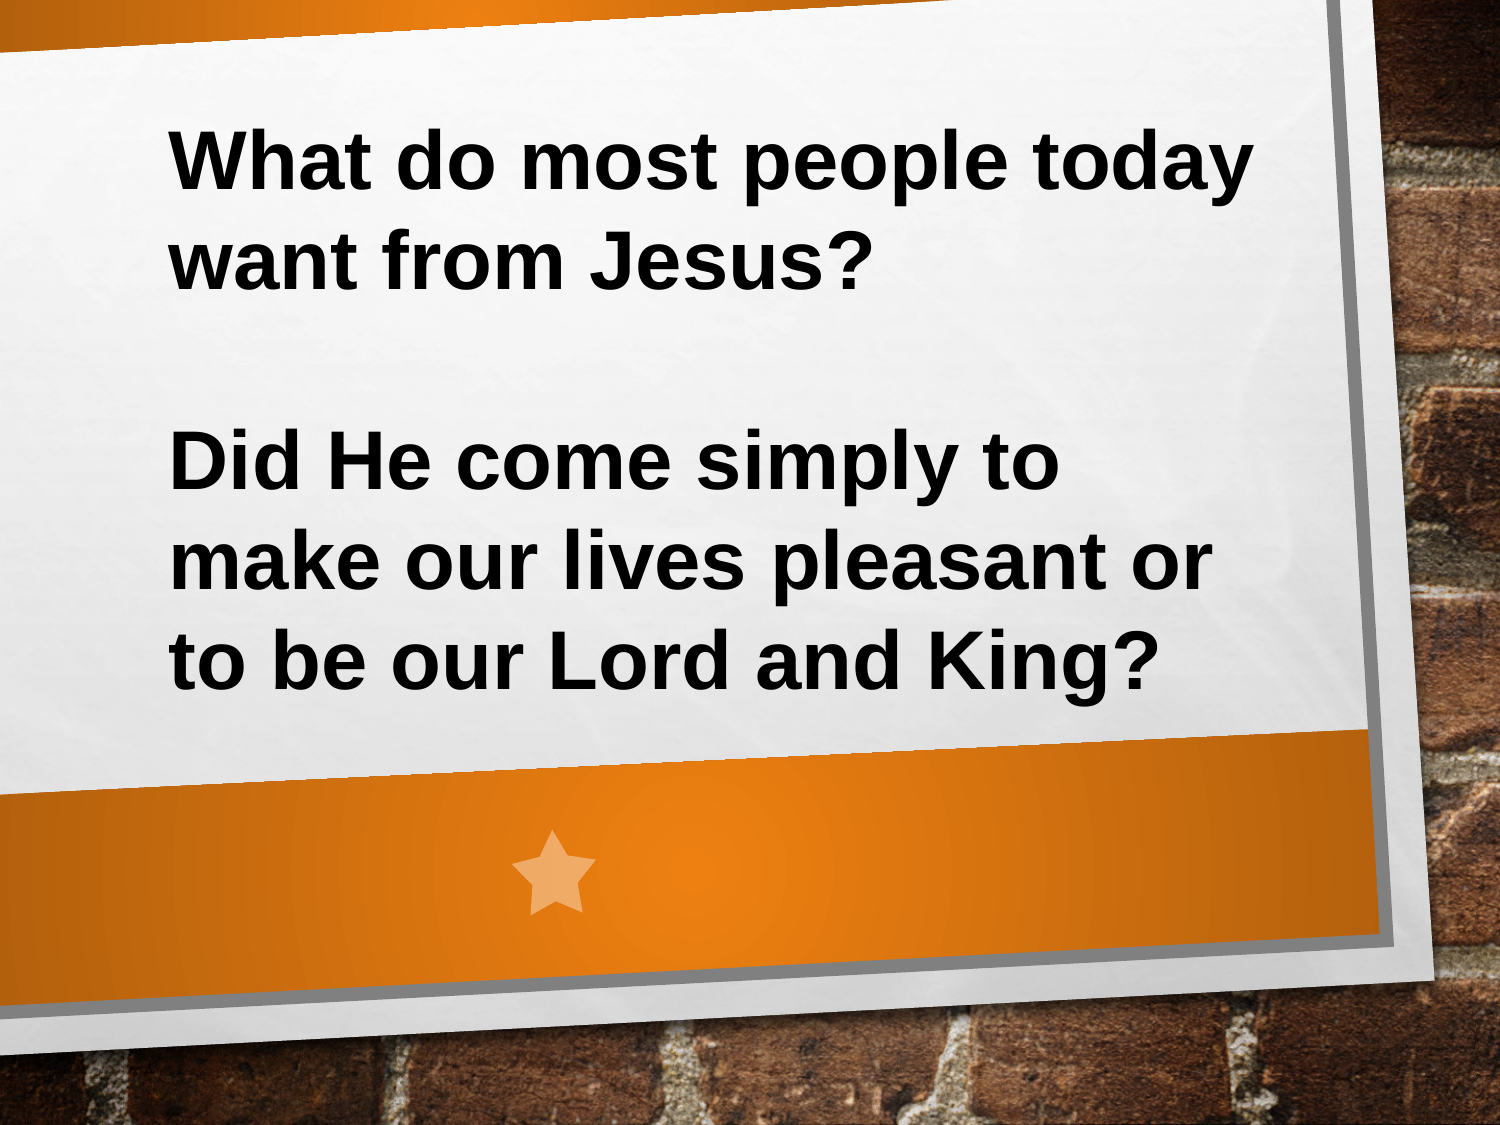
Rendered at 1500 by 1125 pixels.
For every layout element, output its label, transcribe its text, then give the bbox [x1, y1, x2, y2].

text_box What do most people today want from Jesus? Did He come simply to make our lives pleasant or to be our Lord and King? [154, 98, 1289, 714]
picture [0, 0, 1500, 1125]
